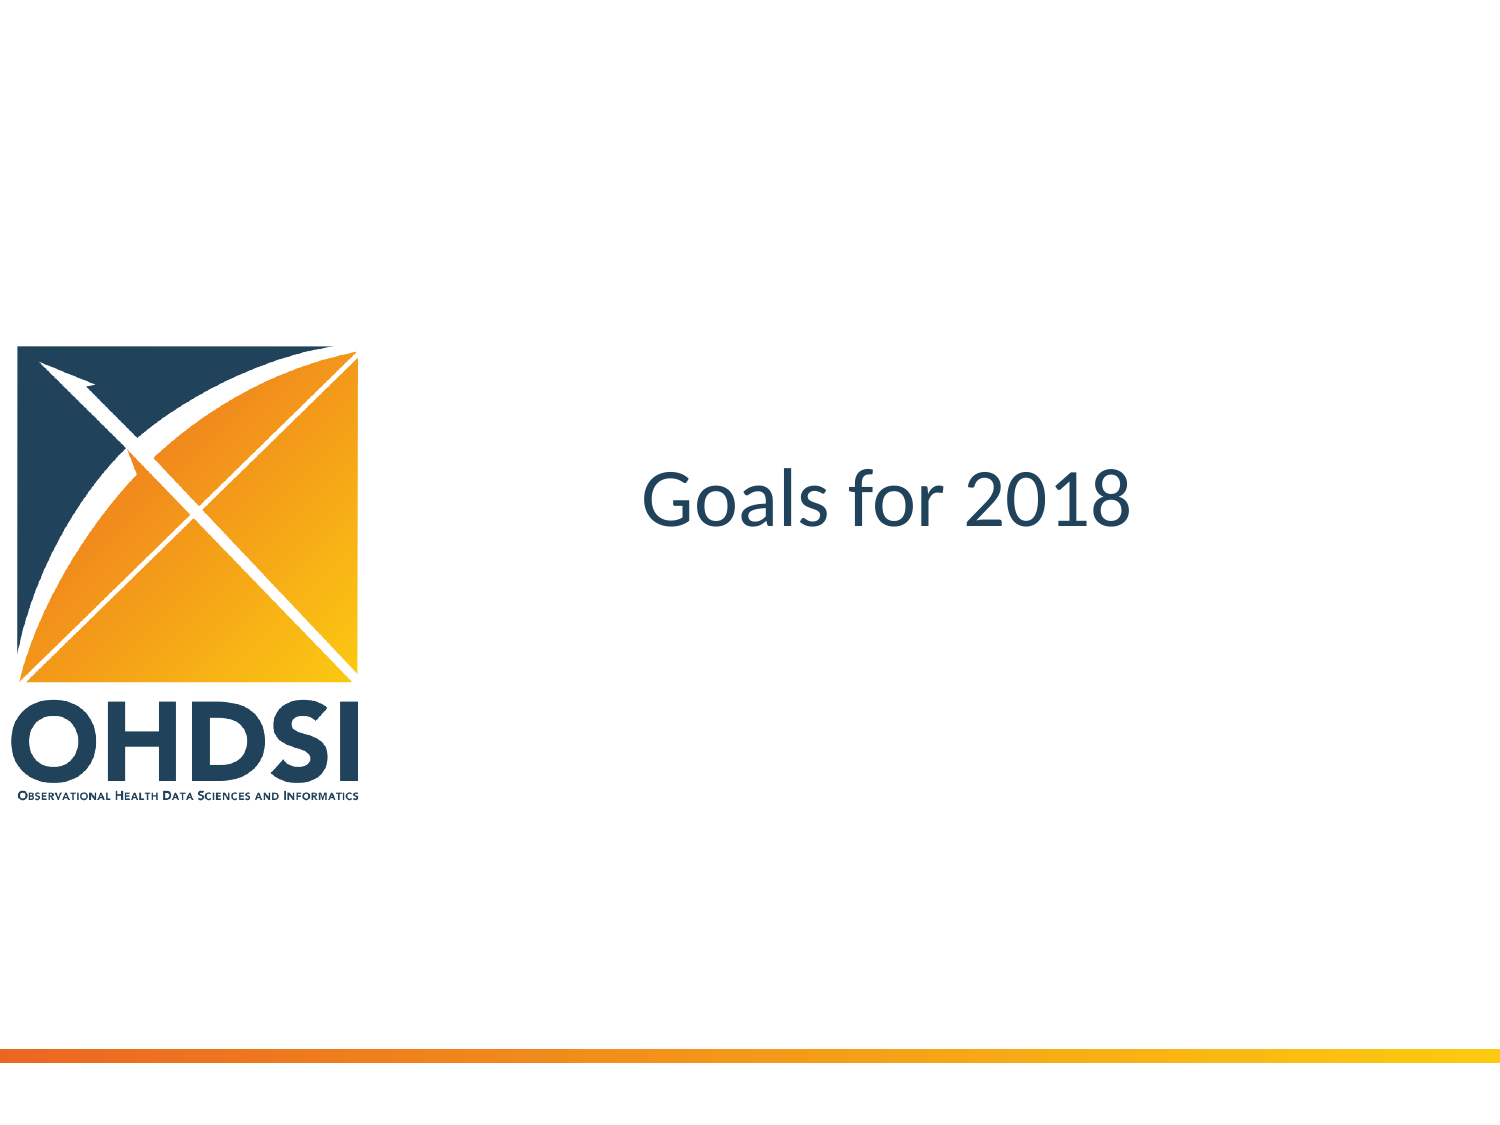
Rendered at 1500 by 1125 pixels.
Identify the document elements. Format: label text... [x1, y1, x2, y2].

title Goals for 2018 [387, 349, 1388, 638]
picture [0, 307, 403, 838]
